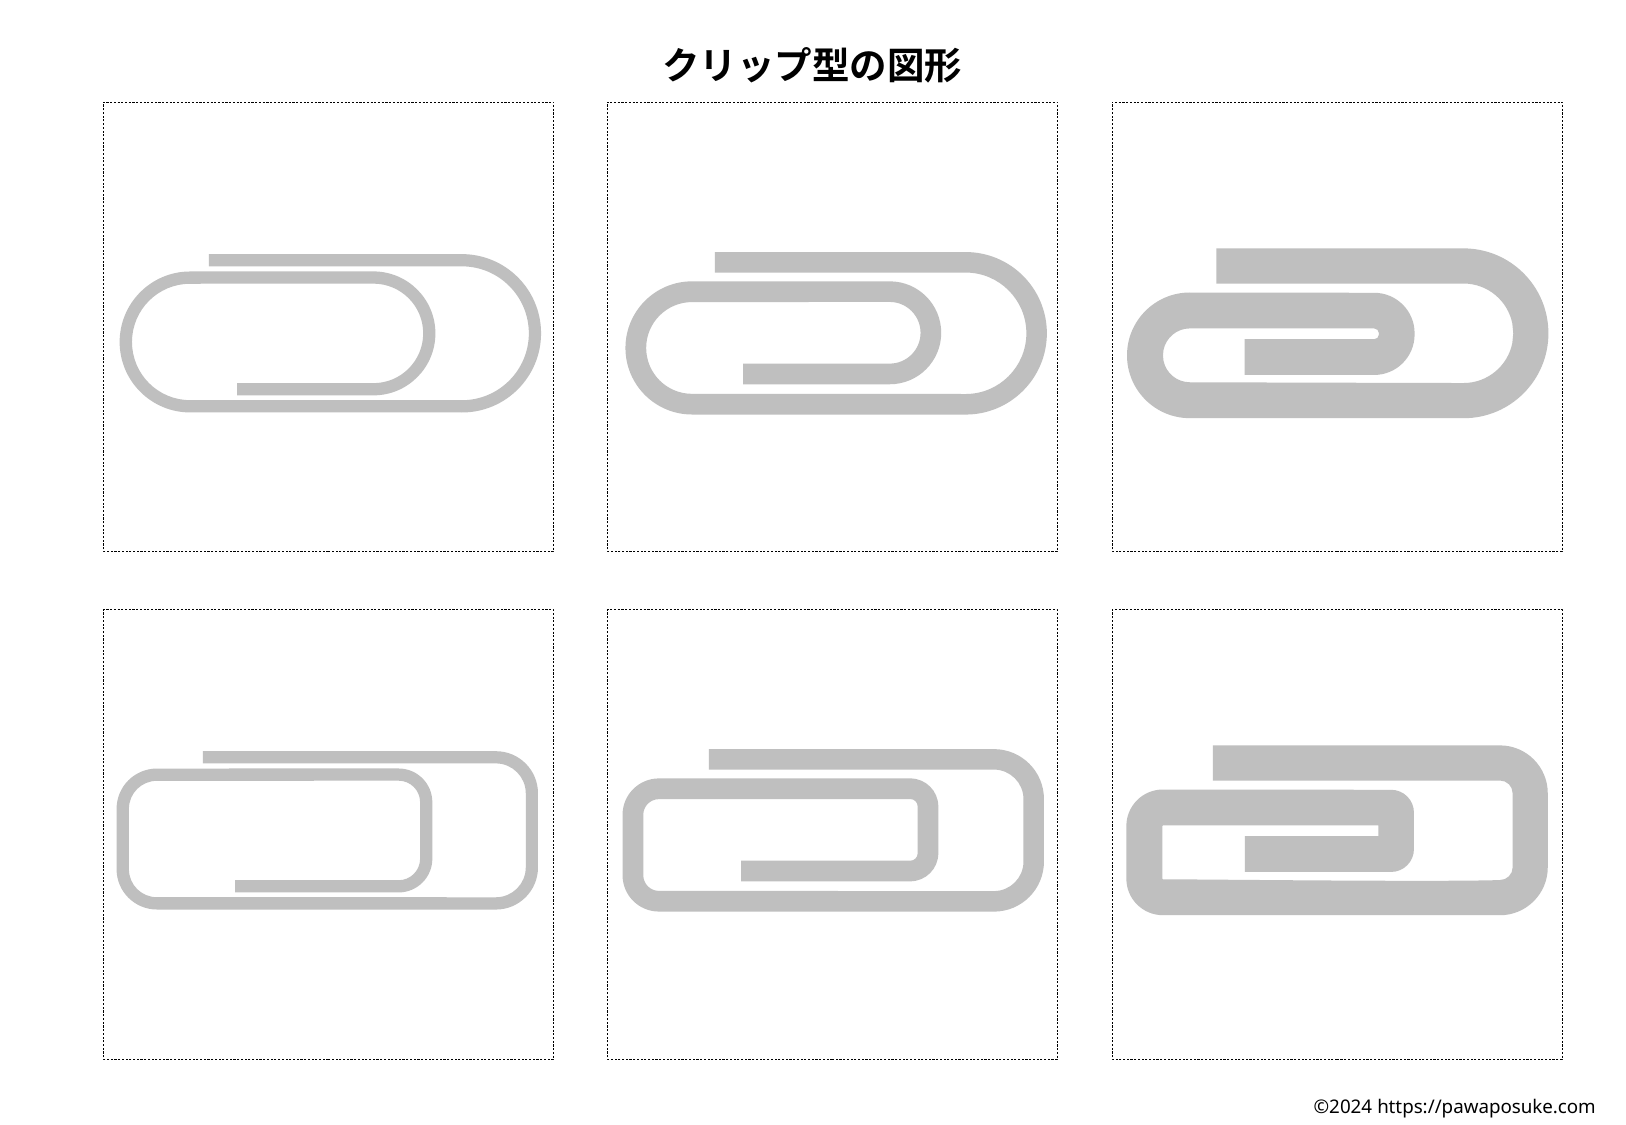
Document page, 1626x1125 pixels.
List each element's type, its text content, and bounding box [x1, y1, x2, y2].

text_box [1124, 743, 1550, 918]
text_box [117, 252, 544, 415]
text_box [623, 249, 1049, 417]
text_box [1124, 246, 1551, 421]
text_box クリップ型の図形 [647, 34, 978, 95]
text_box [620, 747, 1047, 914]
text_box [114, 749, 541, 912]
